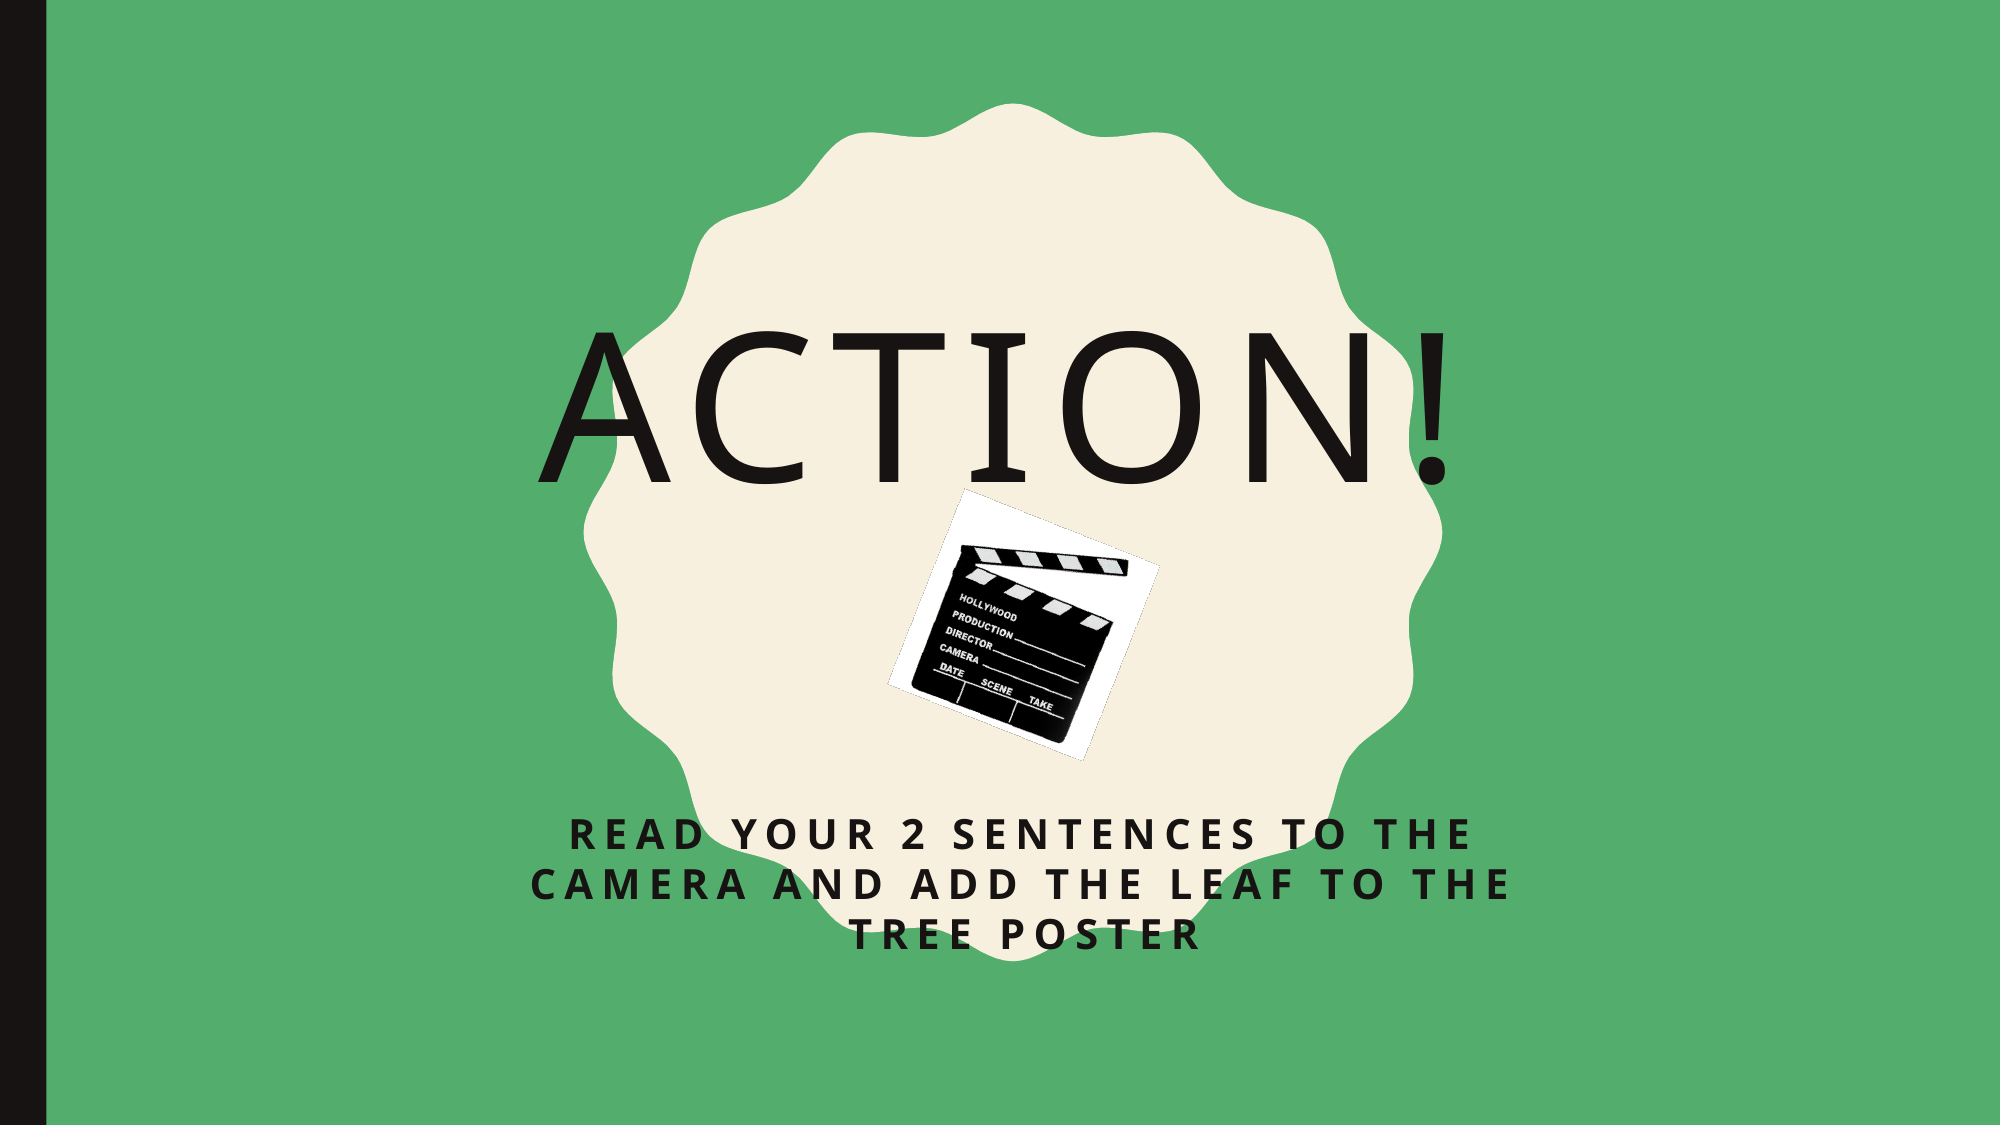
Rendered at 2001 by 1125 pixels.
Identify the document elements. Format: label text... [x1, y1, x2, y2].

picture [888, 489, 1160, 761]
subtitle Read your 2 sentences to the camera and add the leaf to the tree poster [463, 800, 1584, 979]
title ACTION! [314, 243, 1686, 588]
